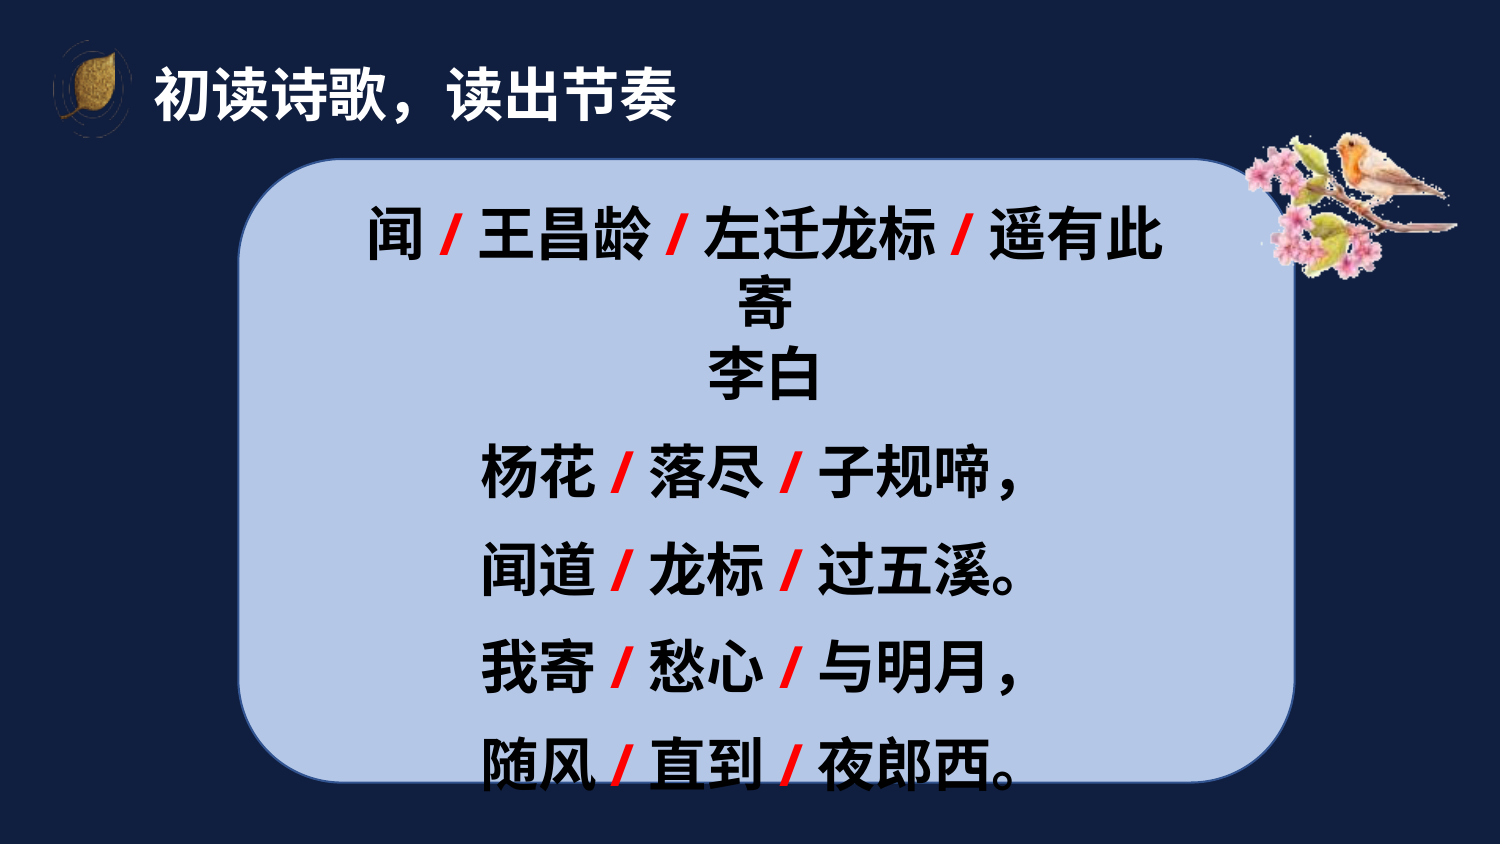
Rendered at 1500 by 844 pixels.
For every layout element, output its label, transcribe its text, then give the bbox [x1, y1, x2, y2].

picture [1211, 94, 1478, 305]
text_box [53, 40, 132, 138]
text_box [238, 158, 1295, 783]
text_box 初读诗歌，读出节奏 [142, 52, 690, 134]
